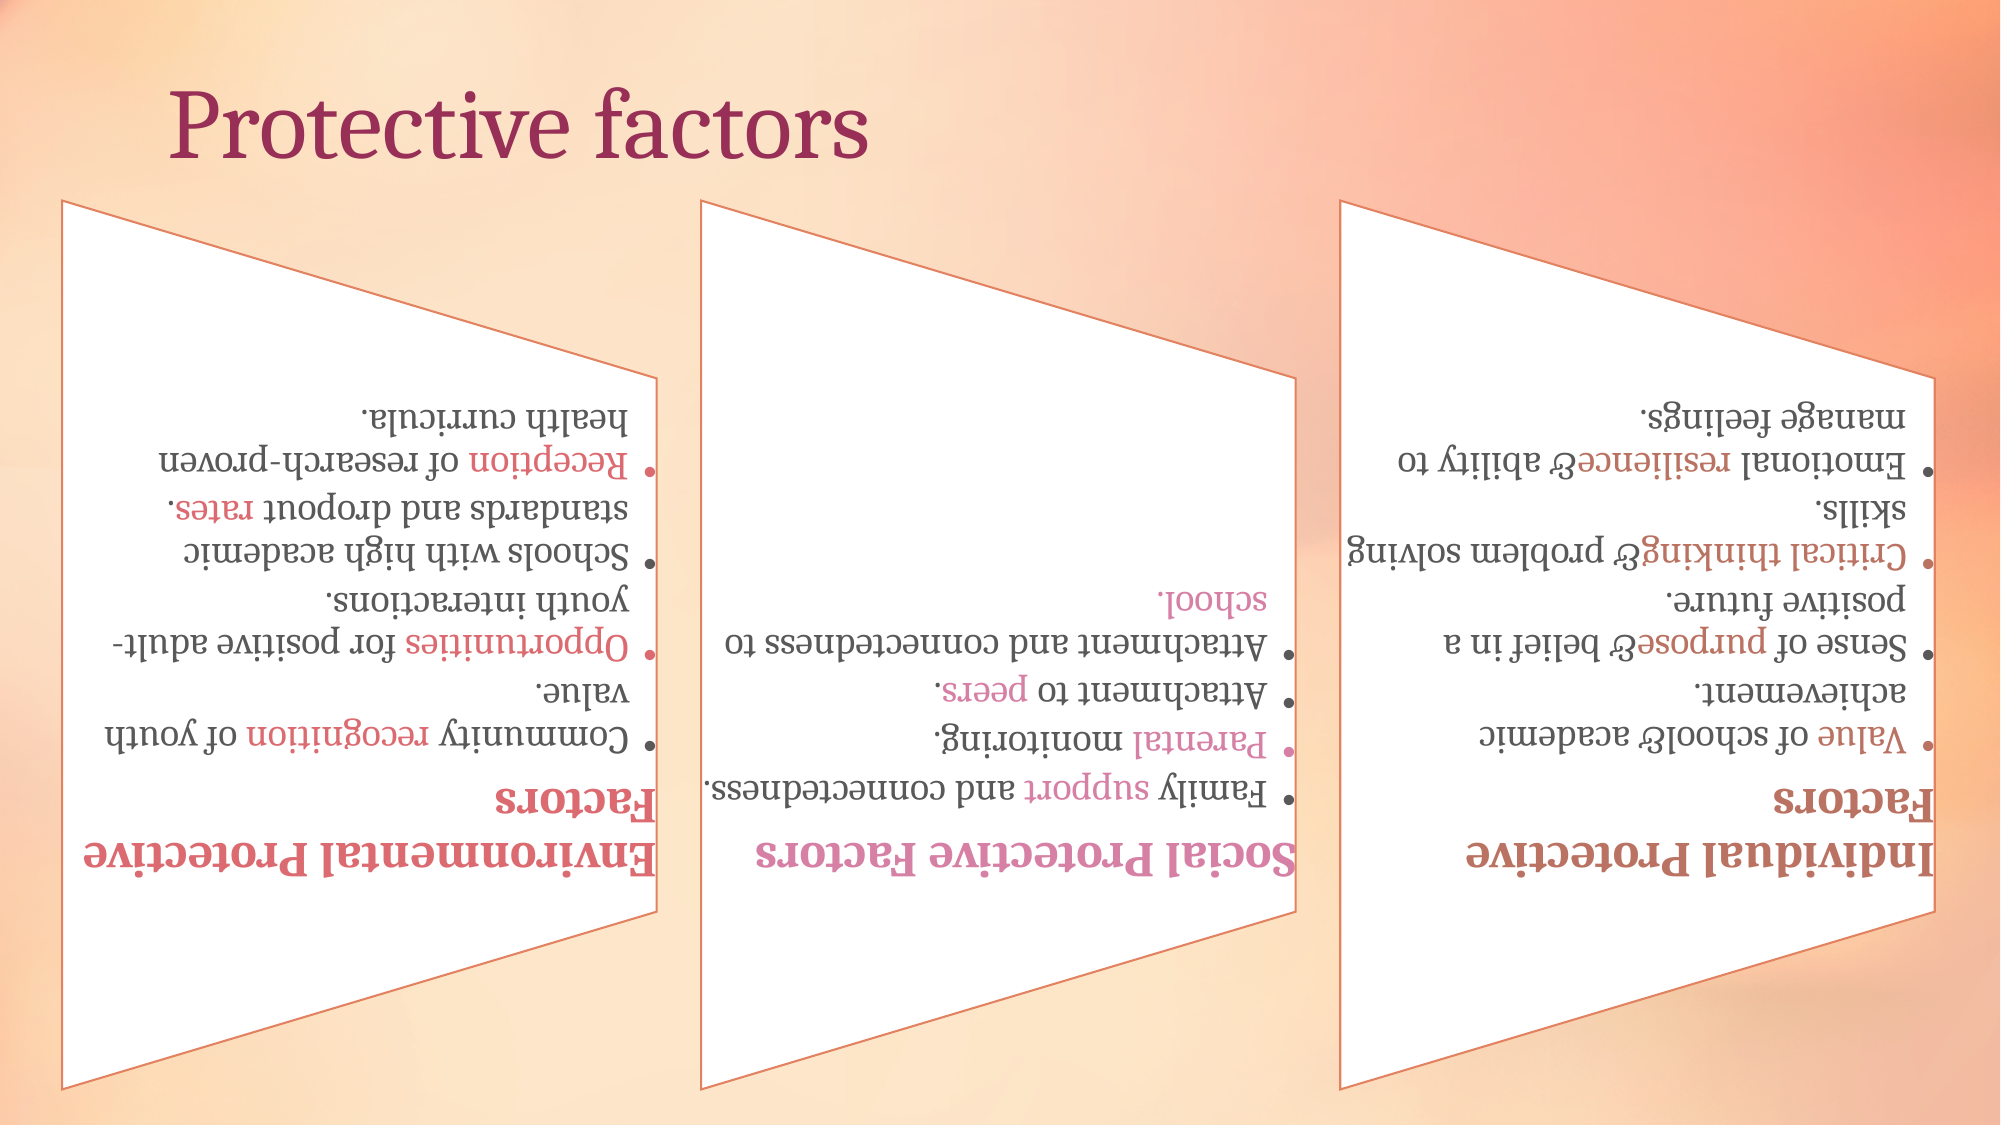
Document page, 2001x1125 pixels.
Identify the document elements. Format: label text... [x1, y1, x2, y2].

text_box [61, 200, 1935, 1090]
picture [0, 0, 2001, 1125]
title Protective factors [153, 28, 1578, 188]
